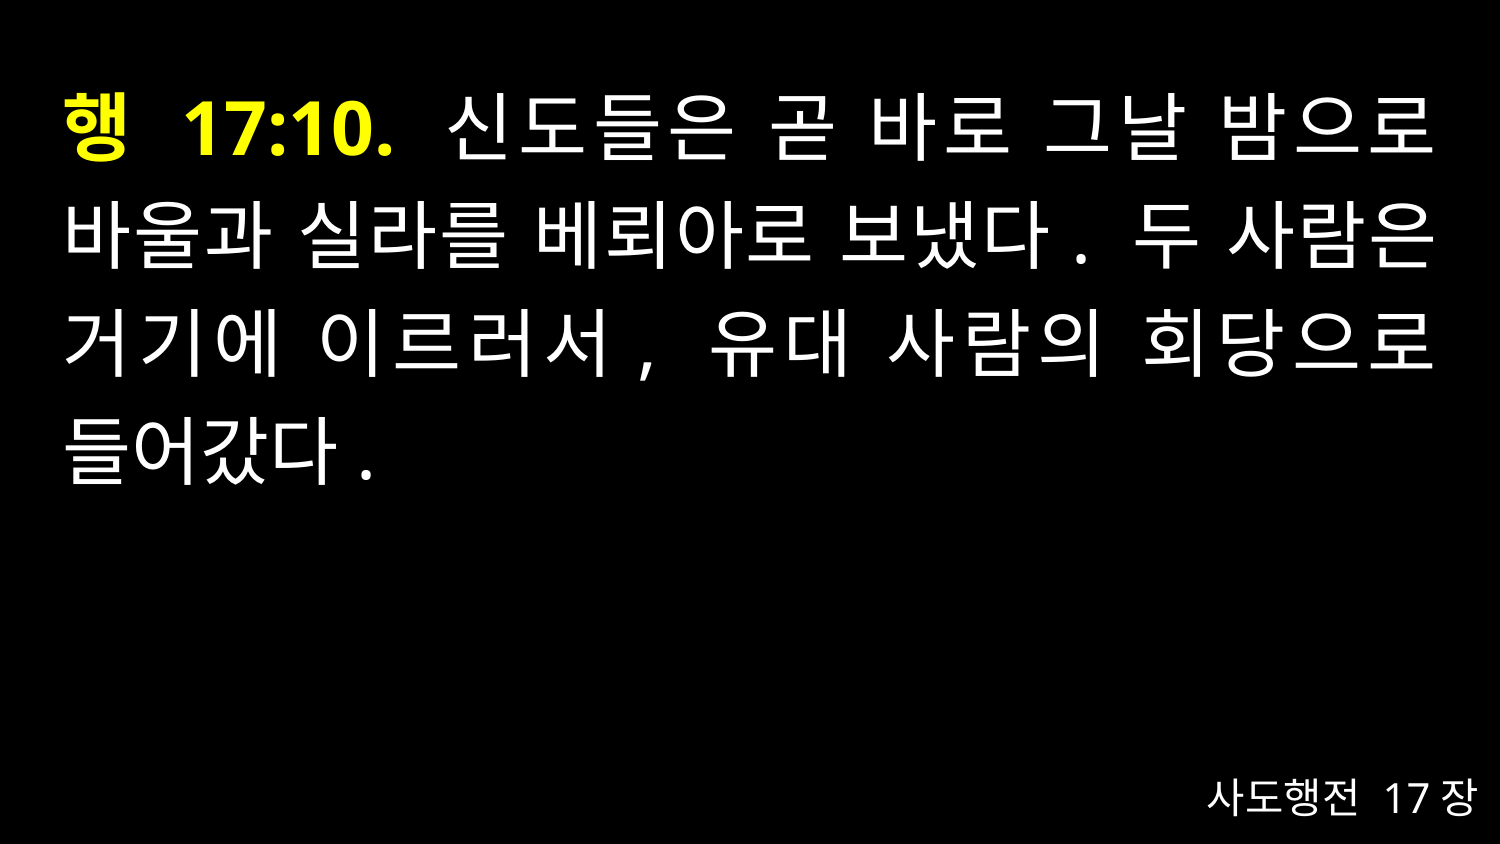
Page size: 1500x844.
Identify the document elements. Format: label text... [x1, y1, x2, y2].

title 행 17:10. 신도들은 곧 바로 그날 밤으로 바울과 실라를 베뢰아로 보냈다. 두 사람은 거기에 이르러서, 유대 사람의 회당으로 들어갔다. [0, 0, 1500, 844]
subtitle 사도행전 17장 [916, 770, 1500, 844]
